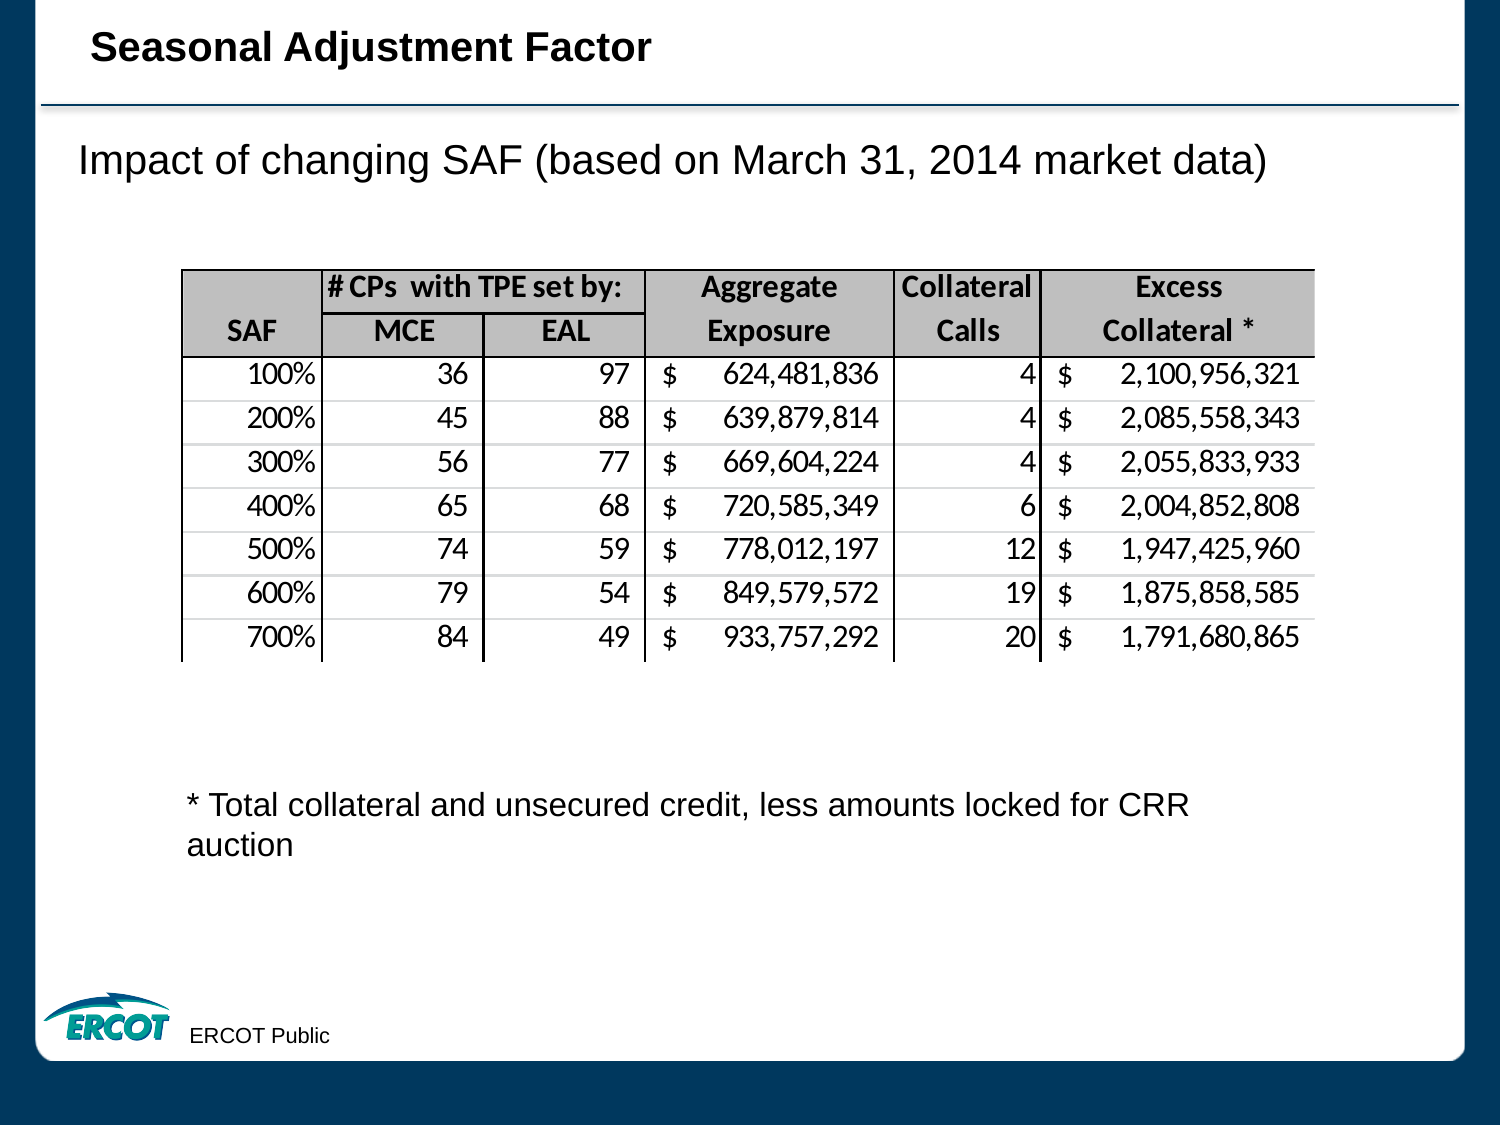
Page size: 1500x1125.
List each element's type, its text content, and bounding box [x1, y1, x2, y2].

picture [180, 268, 1318, 665]
text_box * Total collateral and unsecured credit, less amounts locked for CRR auction [171, 775, 1321, 894]
title Seasonal Adjustment Factor [75, 0, 1425, 89]
text_box ERCOT Public [174, 988, 1302, 1056]
list Impact of changing SAF (based on March 31, 2014 market data) [63, 125, 1425, 244]
picture [40, 988, 174, 1045]
